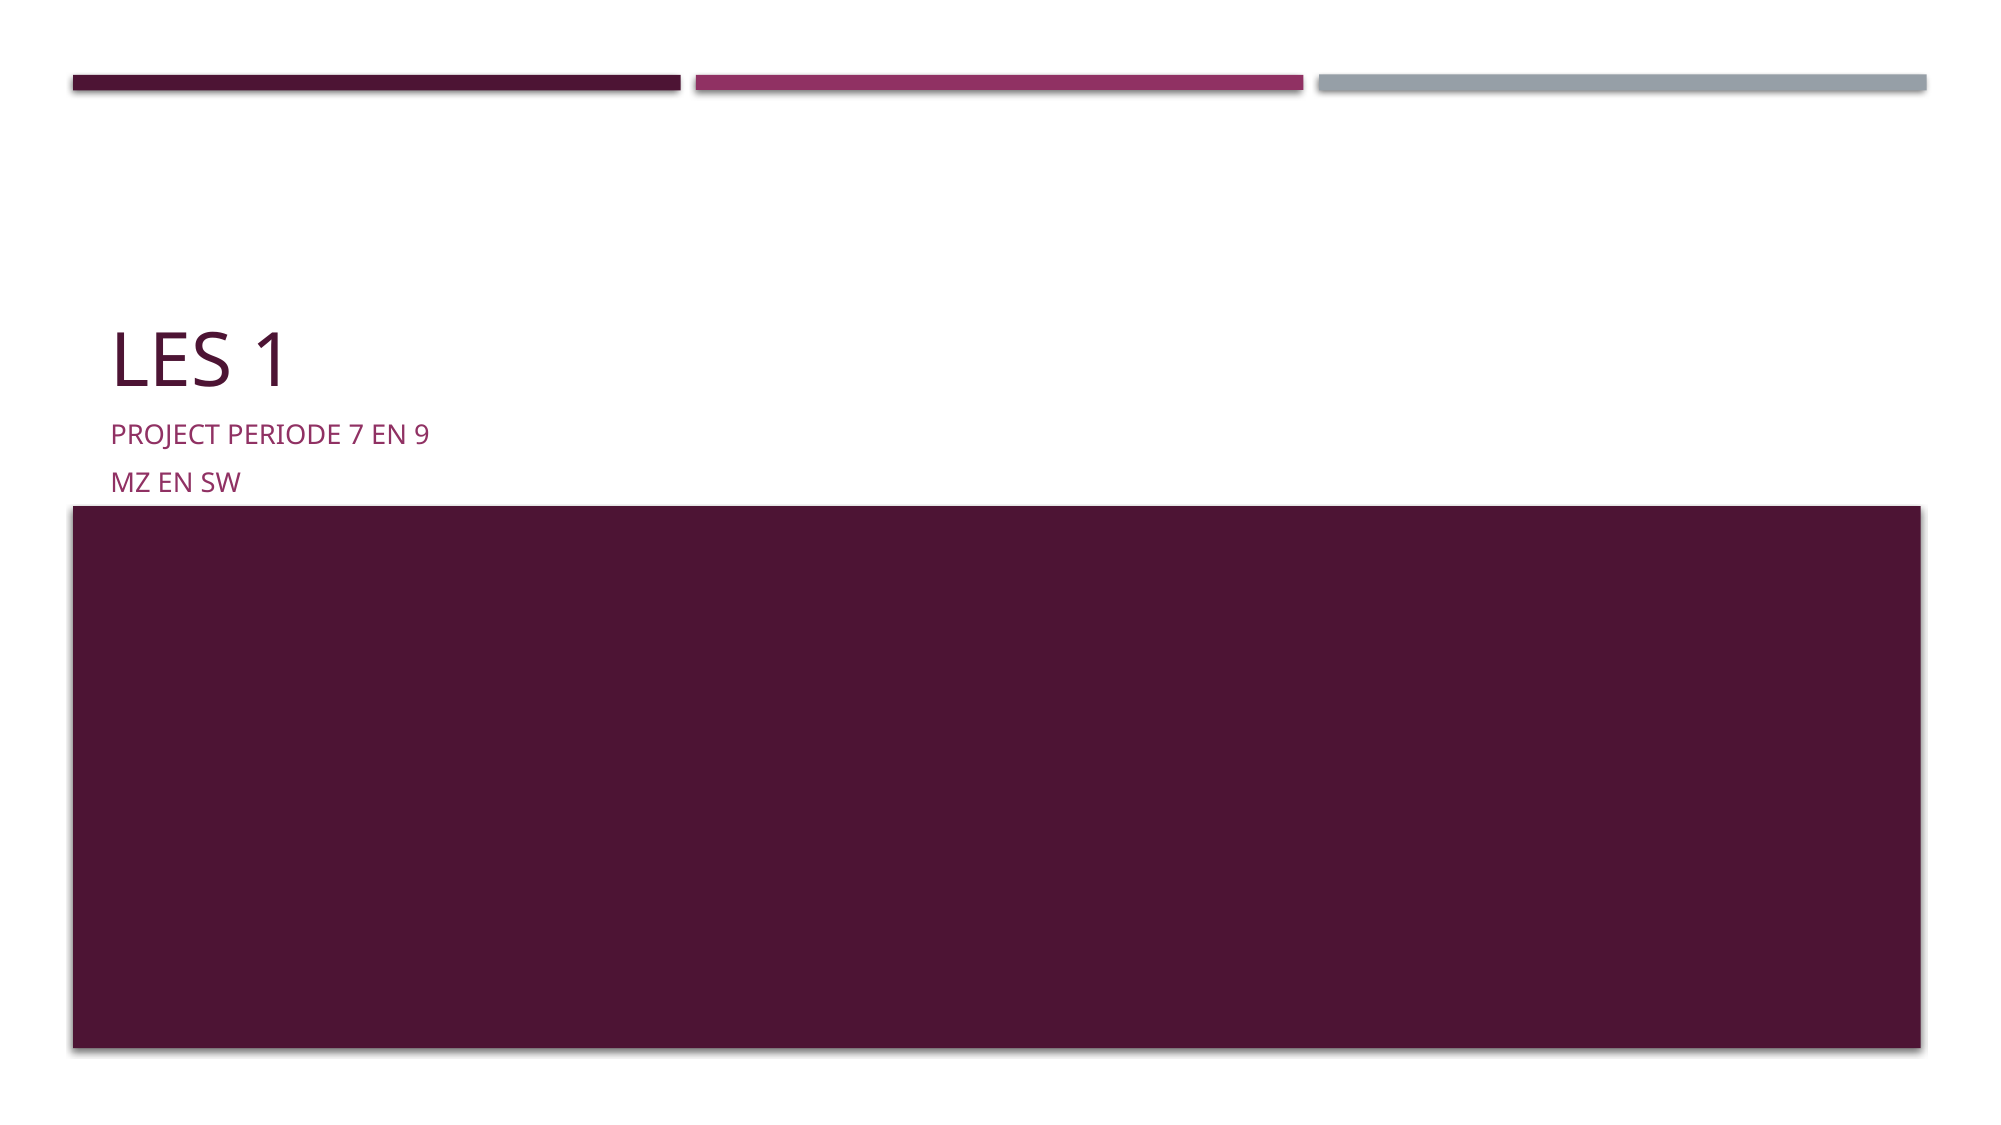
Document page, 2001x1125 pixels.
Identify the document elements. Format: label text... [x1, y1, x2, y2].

title Les 1 [95, 167, 1899, 409]
subtitle Project periode 7 en 9 MZ en SW [95, 409, 1899, 507]
